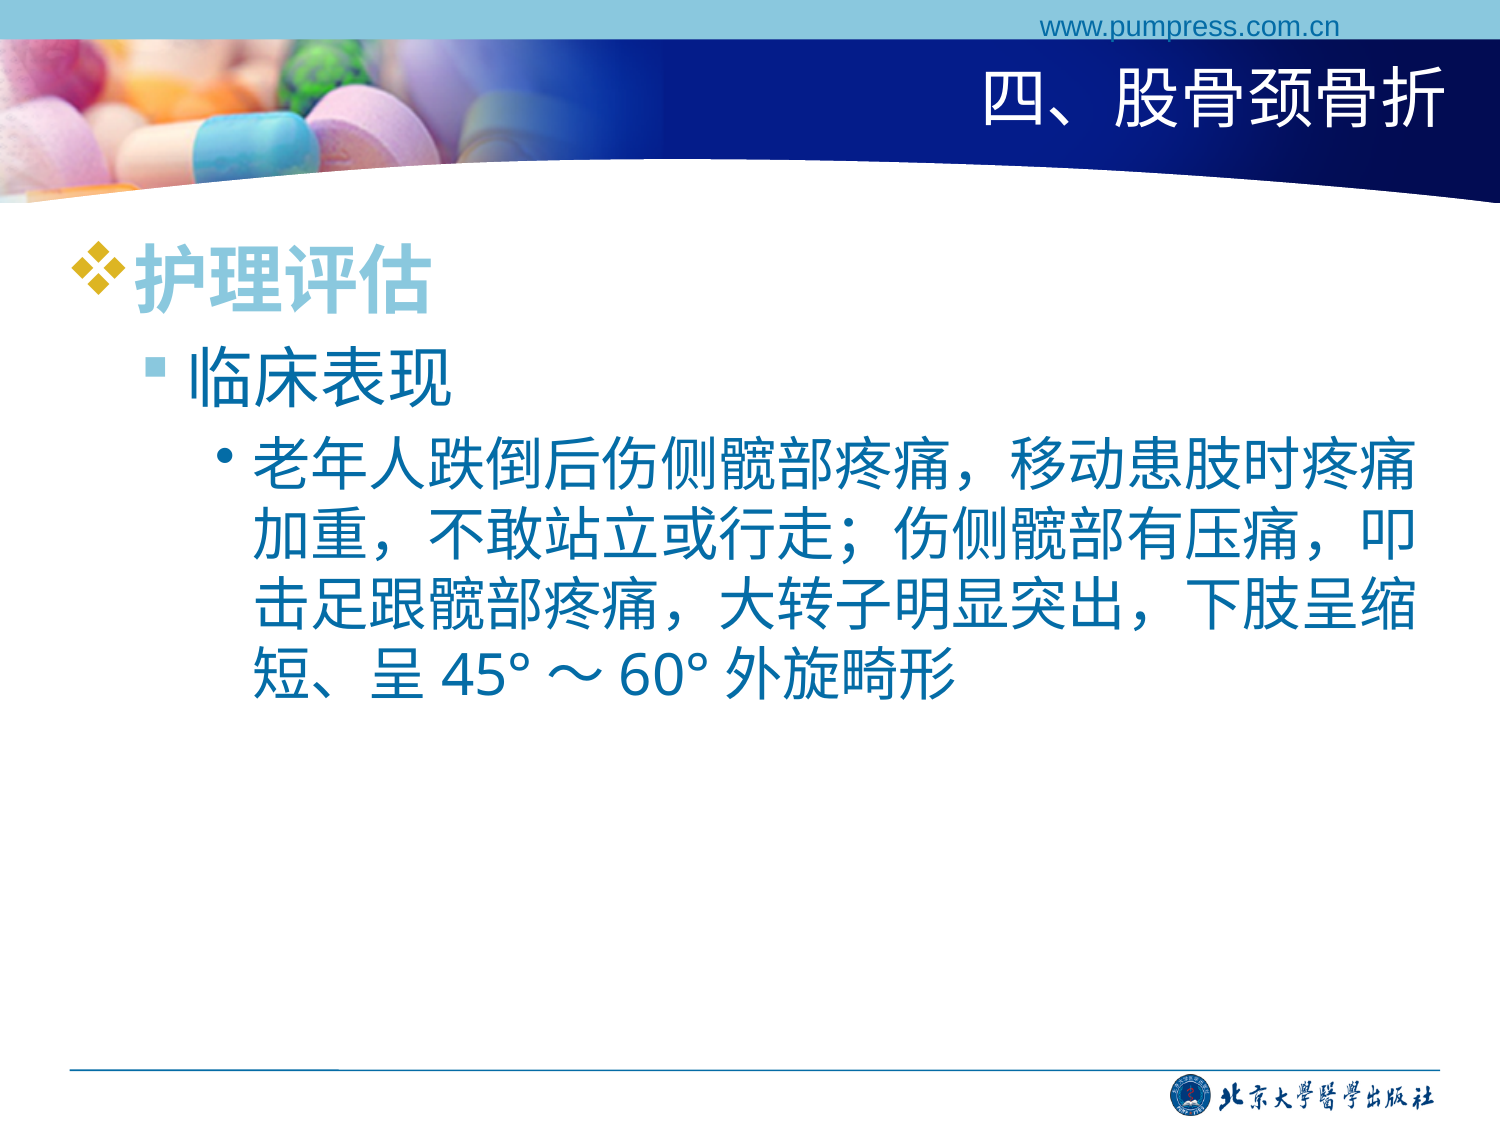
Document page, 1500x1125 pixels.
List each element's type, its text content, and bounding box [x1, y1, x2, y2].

title 四、股骨颈骨折 [137, 49, 1463, 143]
picture [0, 40, 1500, 203]
list 护理评估 临床表现 老年人跌倒后伤侧髋部疼痛，移动患肢时疼痛加重，不敢站立或行走；伤侧髋部有压痛，叩击足跟髋部疼痛，大转子明显突出，下肢呈缩短、呈45°～60°外旋畸形 [49, 224, 1463, 1026]
picture [1170, 1074, 1436, 1118]
slide_number www.pumpress.com.cn [1025, 0, 1463, 38]
